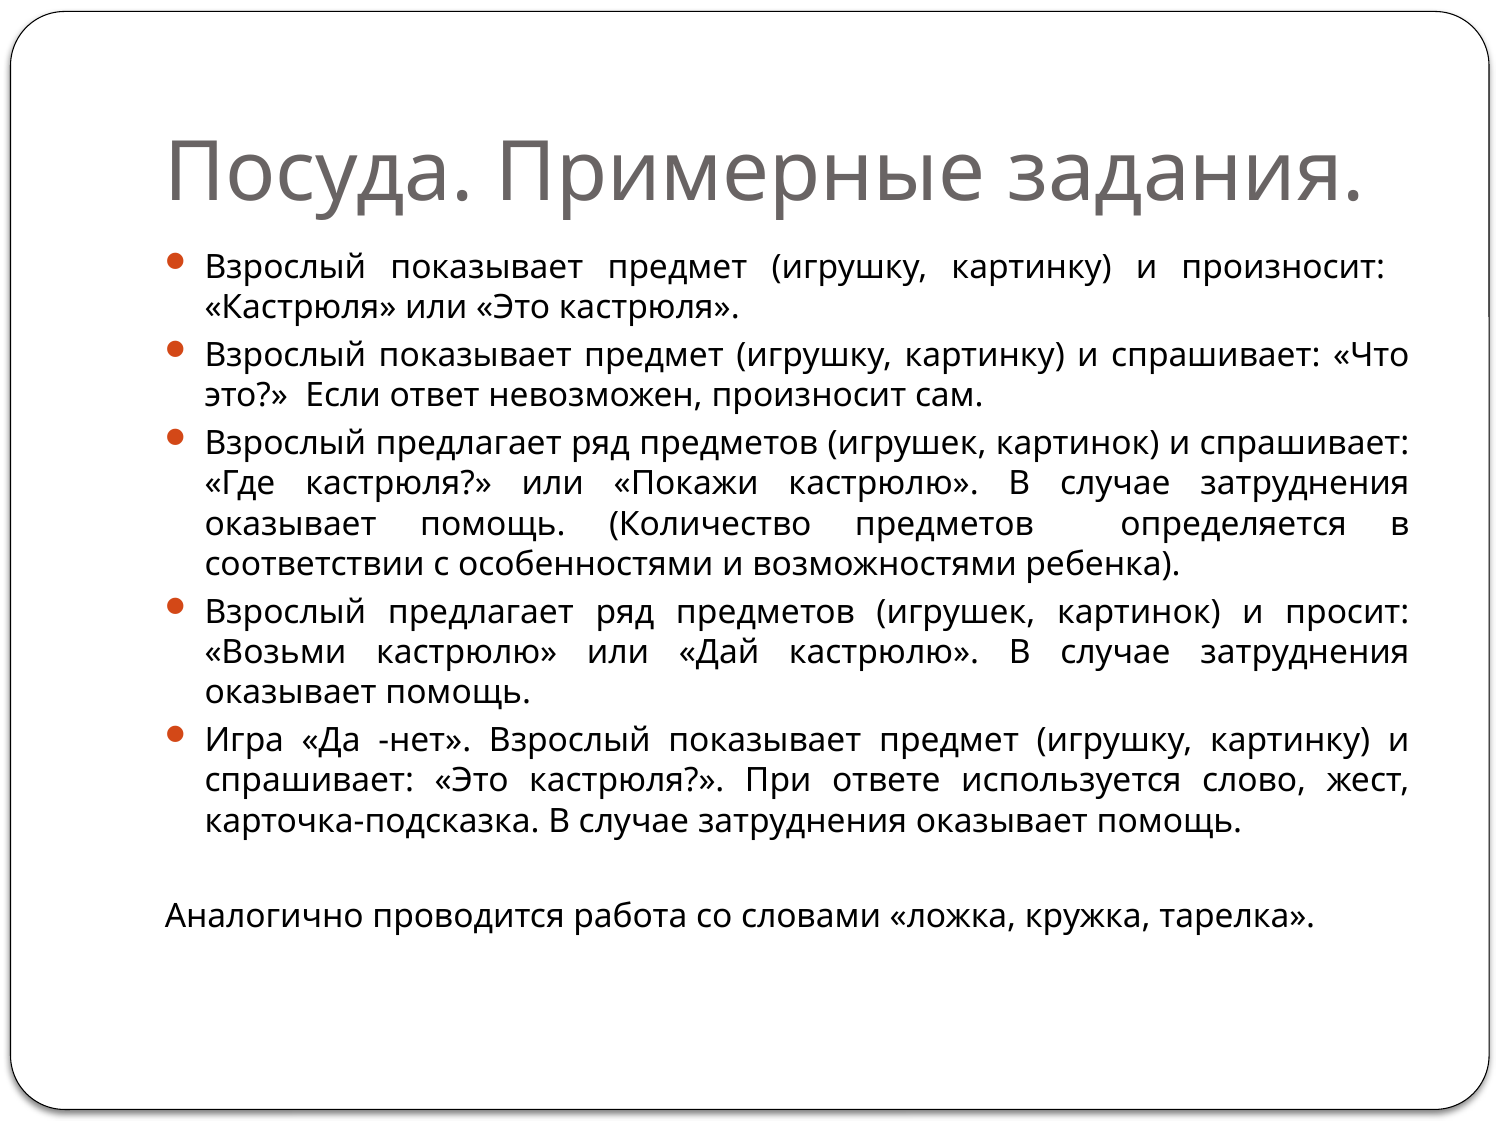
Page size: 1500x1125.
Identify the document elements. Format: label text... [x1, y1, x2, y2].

title Посуда. Примерные задания. [150, 45, 1425, 233]
list Взрослый показывает предмет (игрушку, картинку) и произносит: «Кастрюля» или «Это кастрюля». Взрослый показывает предмет (игрушку, картинку) и спрашивает: «Что это?» Если ответ невозможен, произносит сам. Взрослый предлагает ряд предметов (игрушек, картинок) и спрашивает: «Где кастрюля?» или «Покажи кастрюлю». В случае затруднения оказывает помощь. (Количество предметов определяется в соответствии с особенностями и возможностями ребенка). Взрослый предлагает ряд предметов (игрушек, картинок) и просит: «Возьми кастрюлю» или «Дай кастрюлю». В случае затруднения оказывает помощь. Игра «Да -нет». Взрослый показывает предмет (игрушку, картинку) и спрашивает: «Это кастрюля?». При ответе используется слово, жест, карточка-подсказка. В случае затруднения оказывает помощь. Аналогично проводится работа со словами «ложка, кружка, тарелка». [150, 237, 1425, 988]
